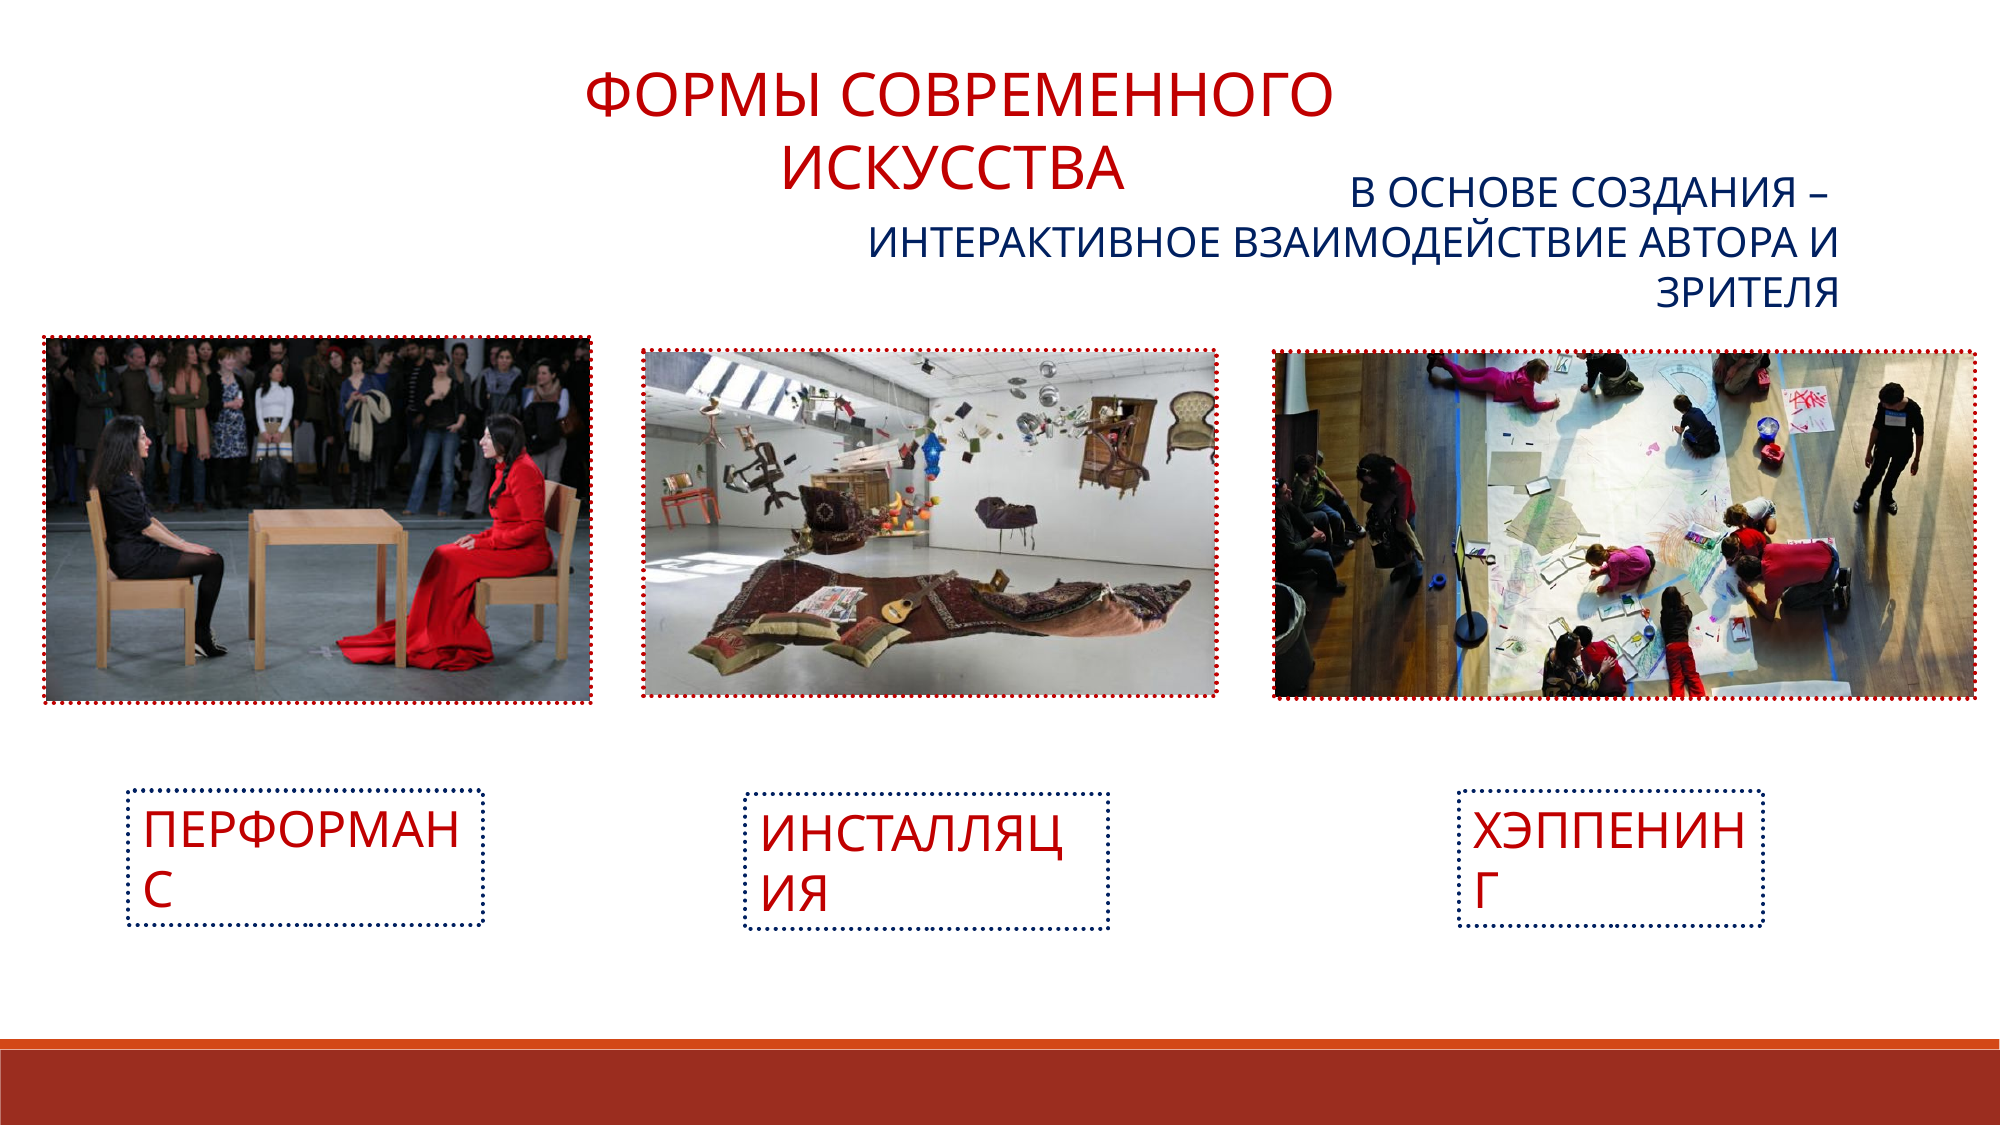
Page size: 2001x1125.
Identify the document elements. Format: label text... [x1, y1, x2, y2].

picture [45, 338, 590, 702]
picture [1275, 352, 1974, 697]
text_box ФОРМЫ СОВРЕМЕННОГО ИСКУССТВА [440, 48, 1481, 209]
text_box ИНСТАЛЛЯЦИЯ [745, 794, 1109, 929]
text_box В ОСНОВЕ СОЗДАНИЯ – ИНТЕРАКТИВНОЕ ВЗАИМОДЕЙСТВИЕ АВТОРА И ЗРИТЕЛЯ [718, 158, 1856, 324]
text_box ПЕРФОРМАНС [128, 790, 483, 926]
picture [644, 351, 1216, 695]
text_box ХЭППЕНИНГ [1458, 791, 1764, 926]
